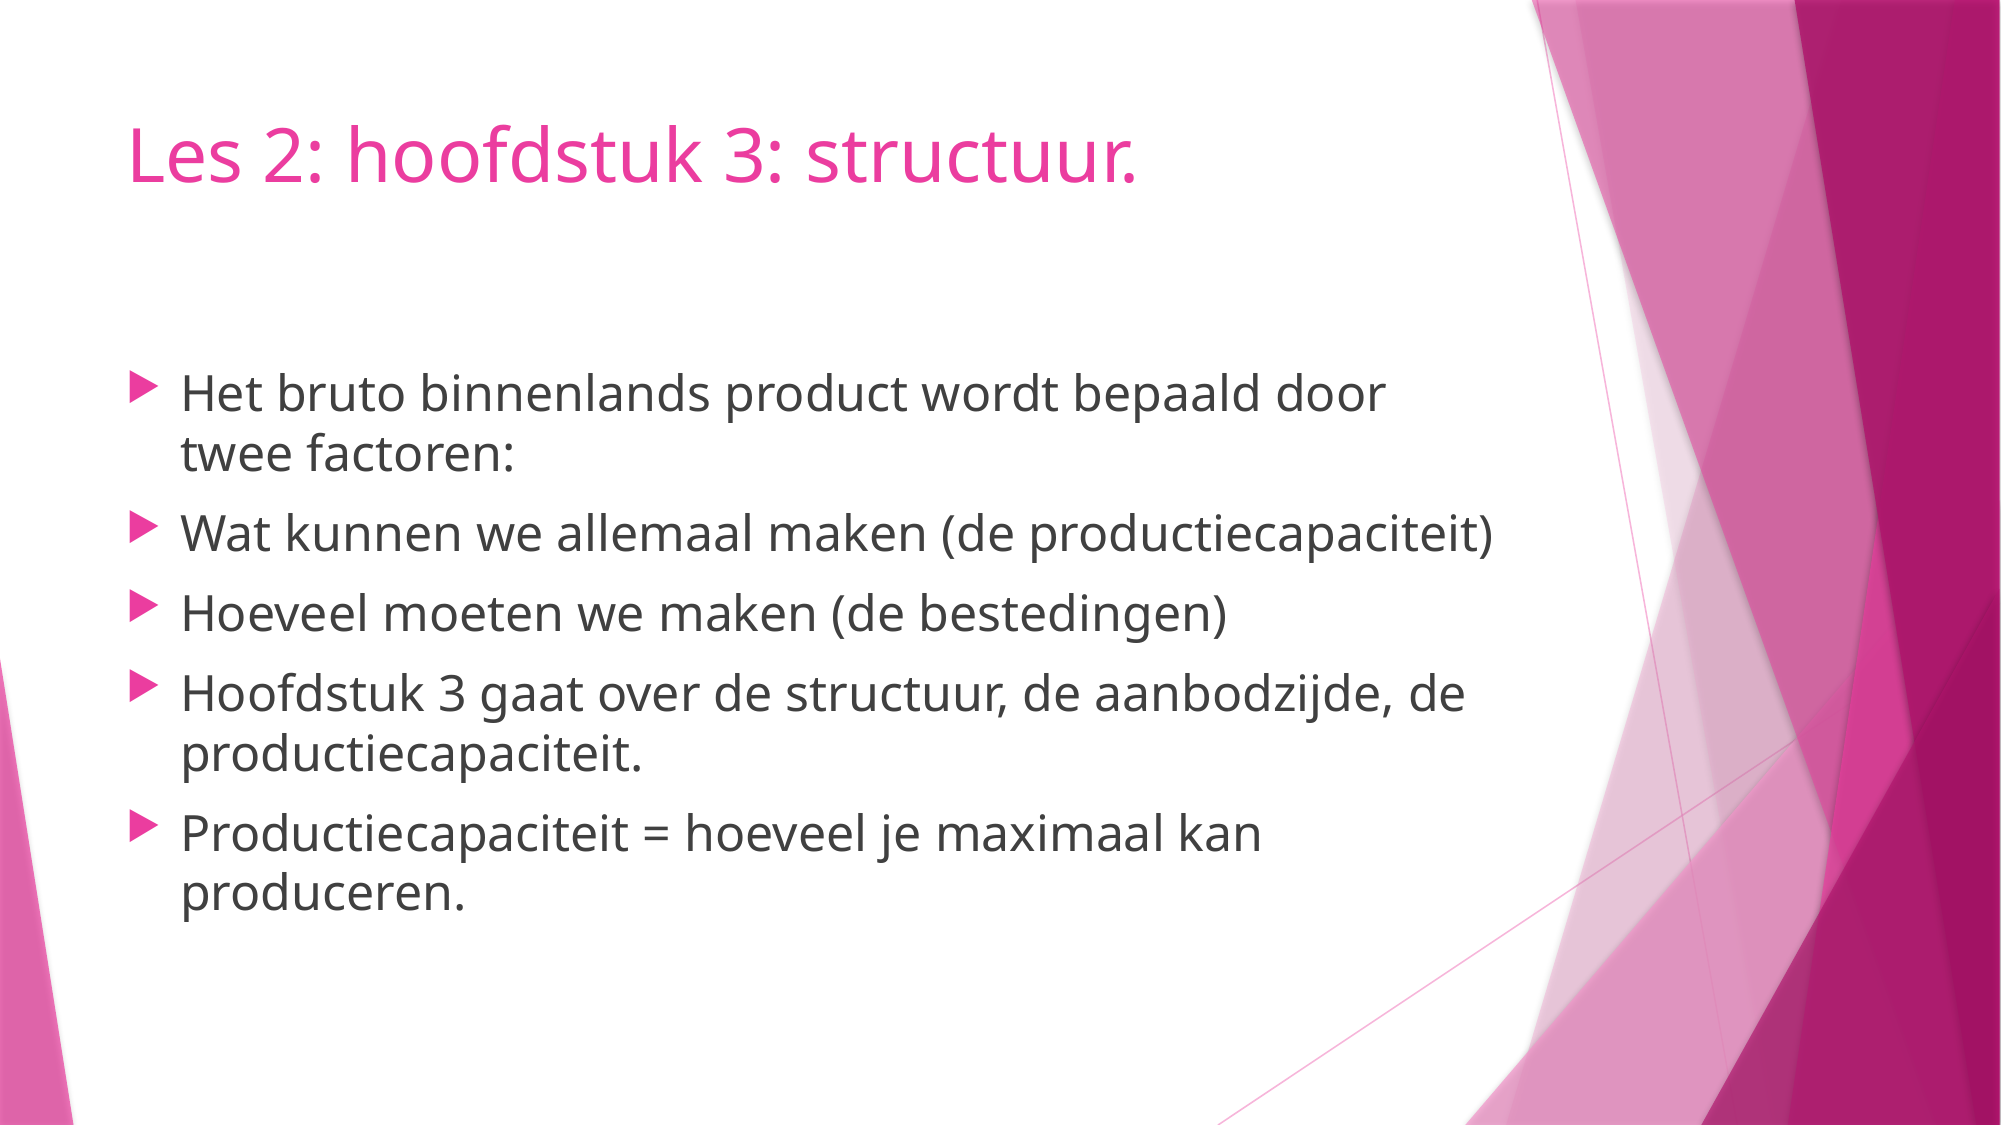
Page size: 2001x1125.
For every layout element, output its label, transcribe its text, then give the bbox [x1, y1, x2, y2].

list Het bruto binnenlands product wordt bepaald door twee factoren: Wat kunnen we allemaal maken (de productiecapaciteit) Hoeveel moeten we maken (de bestedingen) Hoofdstuk 3 gaat over de structuur, de aanbodzijde, de productiecapaciteit. Productiecapaciteit = hoeveel je maximaal kan produceren. [111, 354, 1522, 992]
title Les 2: hoofdstuk 3: structuur. [111, 99, 1522, 317]
